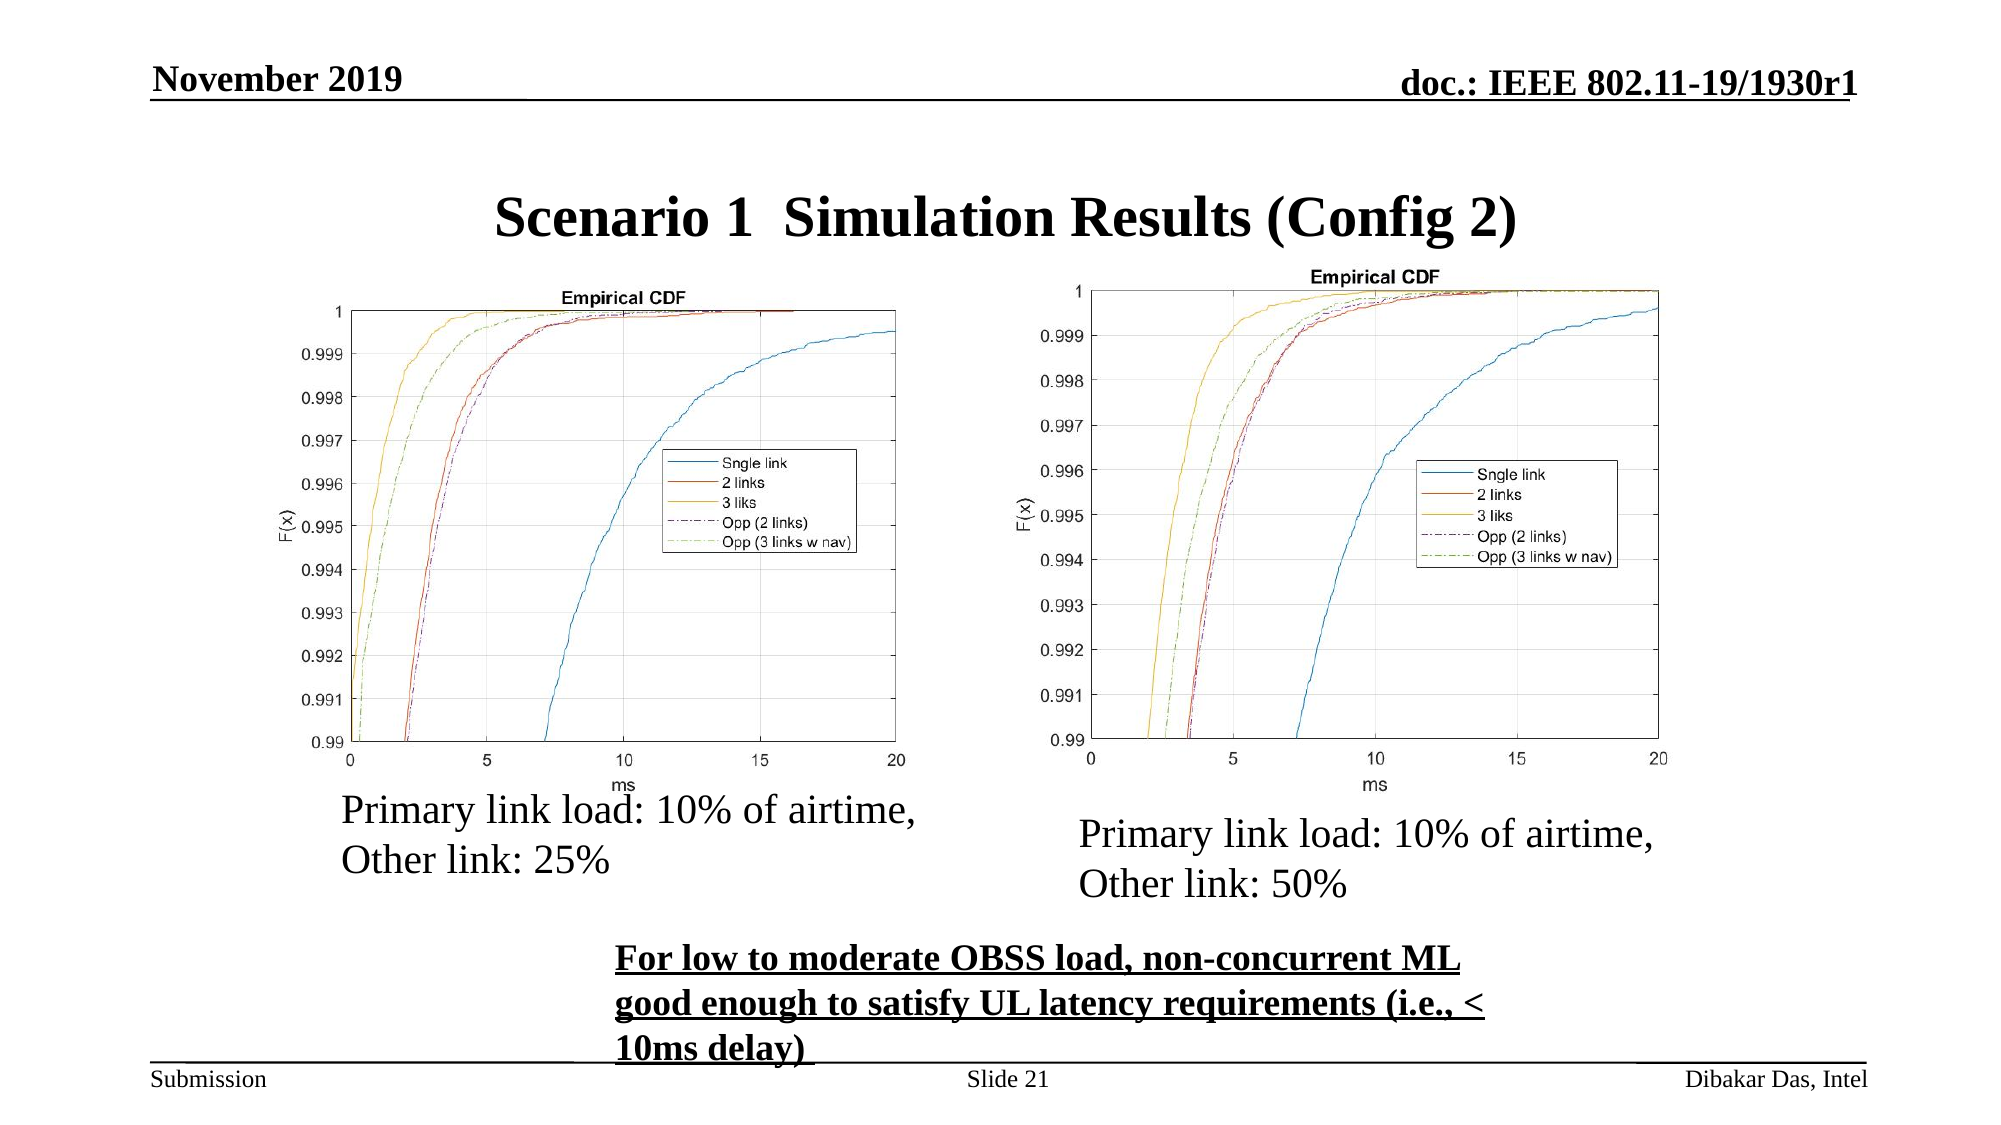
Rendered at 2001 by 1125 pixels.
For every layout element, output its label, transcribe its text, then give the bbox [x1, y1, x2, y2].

picture [995, 249, 1729, 800]
text_box Primary link load: 10% of airtime, Other link: 25% [326, 807, 943, 890]
footer Dibakar Das, Intel [1171, 1061, 1869, 1093]
text_box Primary link load: 10% of airtime, Other link: 50% [1063, 808, 1680, 914]
text_box For low to moderate OBSS load, non-concurrent ML good enough to satisfy UL latency requirements (i.e., < 10ms delay) [600, 925, 1507, 1076]
picture [259, 271, 963, 800]
slide_number Slide 21 [950, 1076, 1067, 1123]
title Scenario 1 Simulation Results (Config 2) [376, 125, 1652, 301]
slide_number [152, 54, 563, 100]
